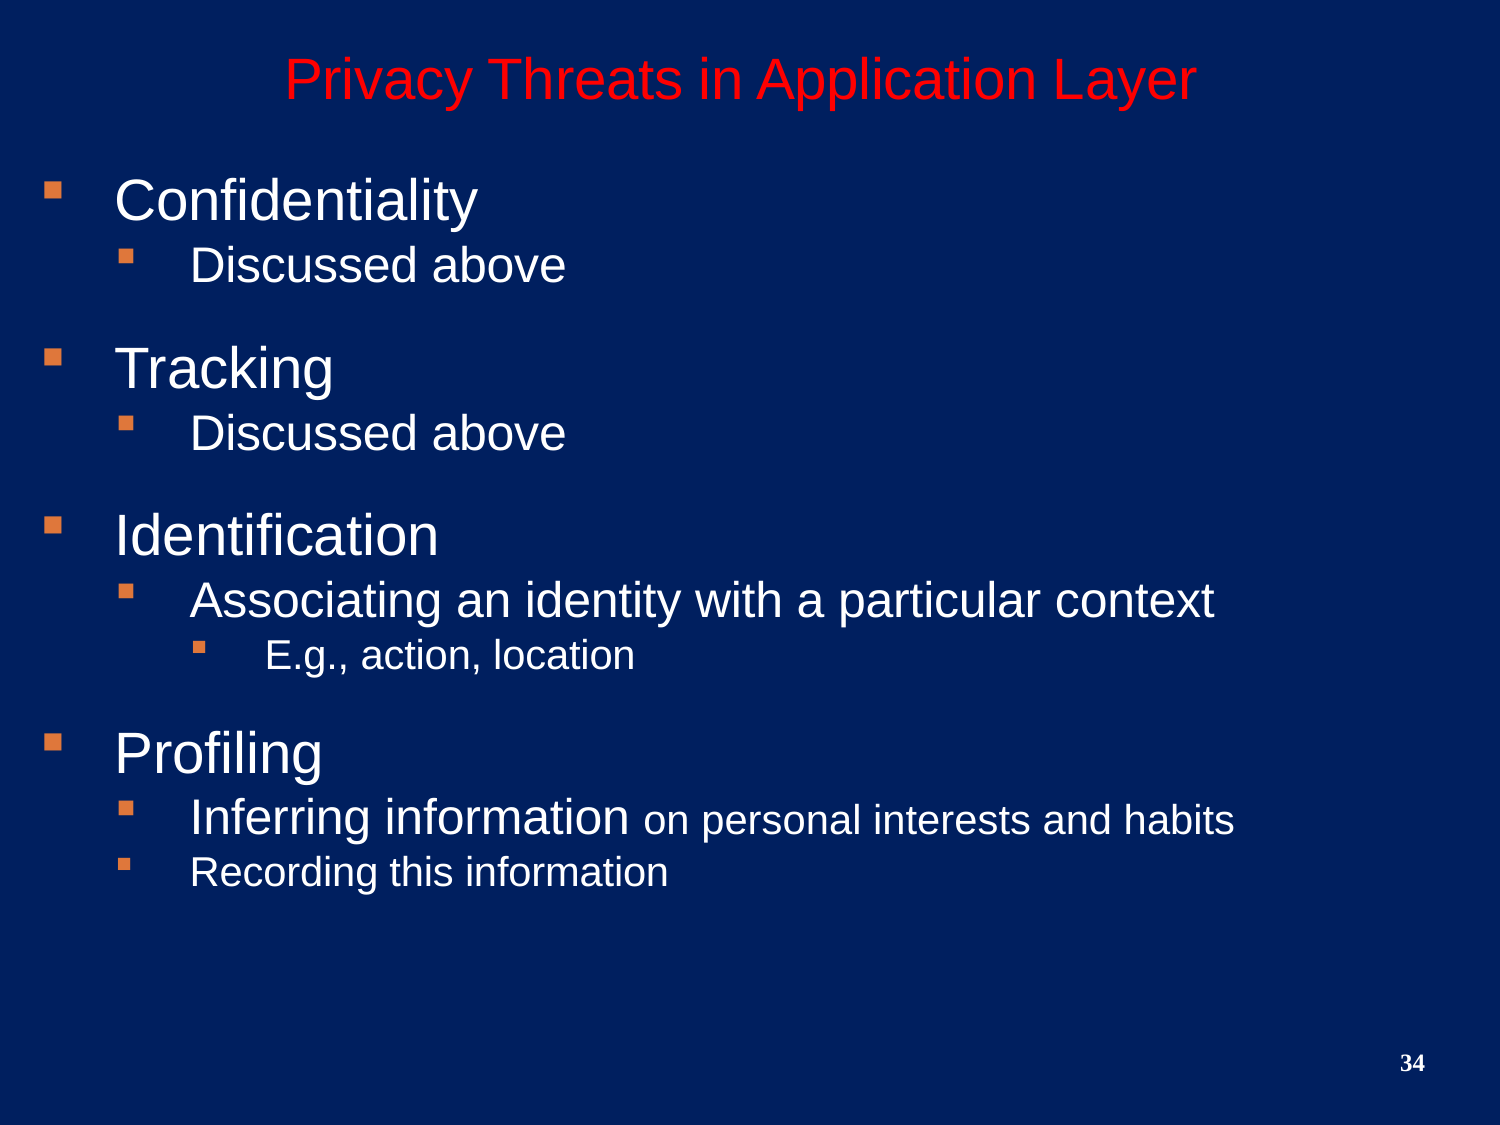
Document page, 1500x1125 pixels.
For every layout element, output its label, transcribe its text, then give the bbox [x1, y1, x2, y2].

slide_number 34 [1080, 1046, 1425, 1125]
title Privacy Threats in Application Layer [24, 16, 1437, 230]
text_box Confidentiality Discussed above Tracking Discussed above Identification Associating an identity with a particular context E.g., action, location Profiling Inferring information on personal interests and habits Recording this information [37, 162, 1462, 896]
